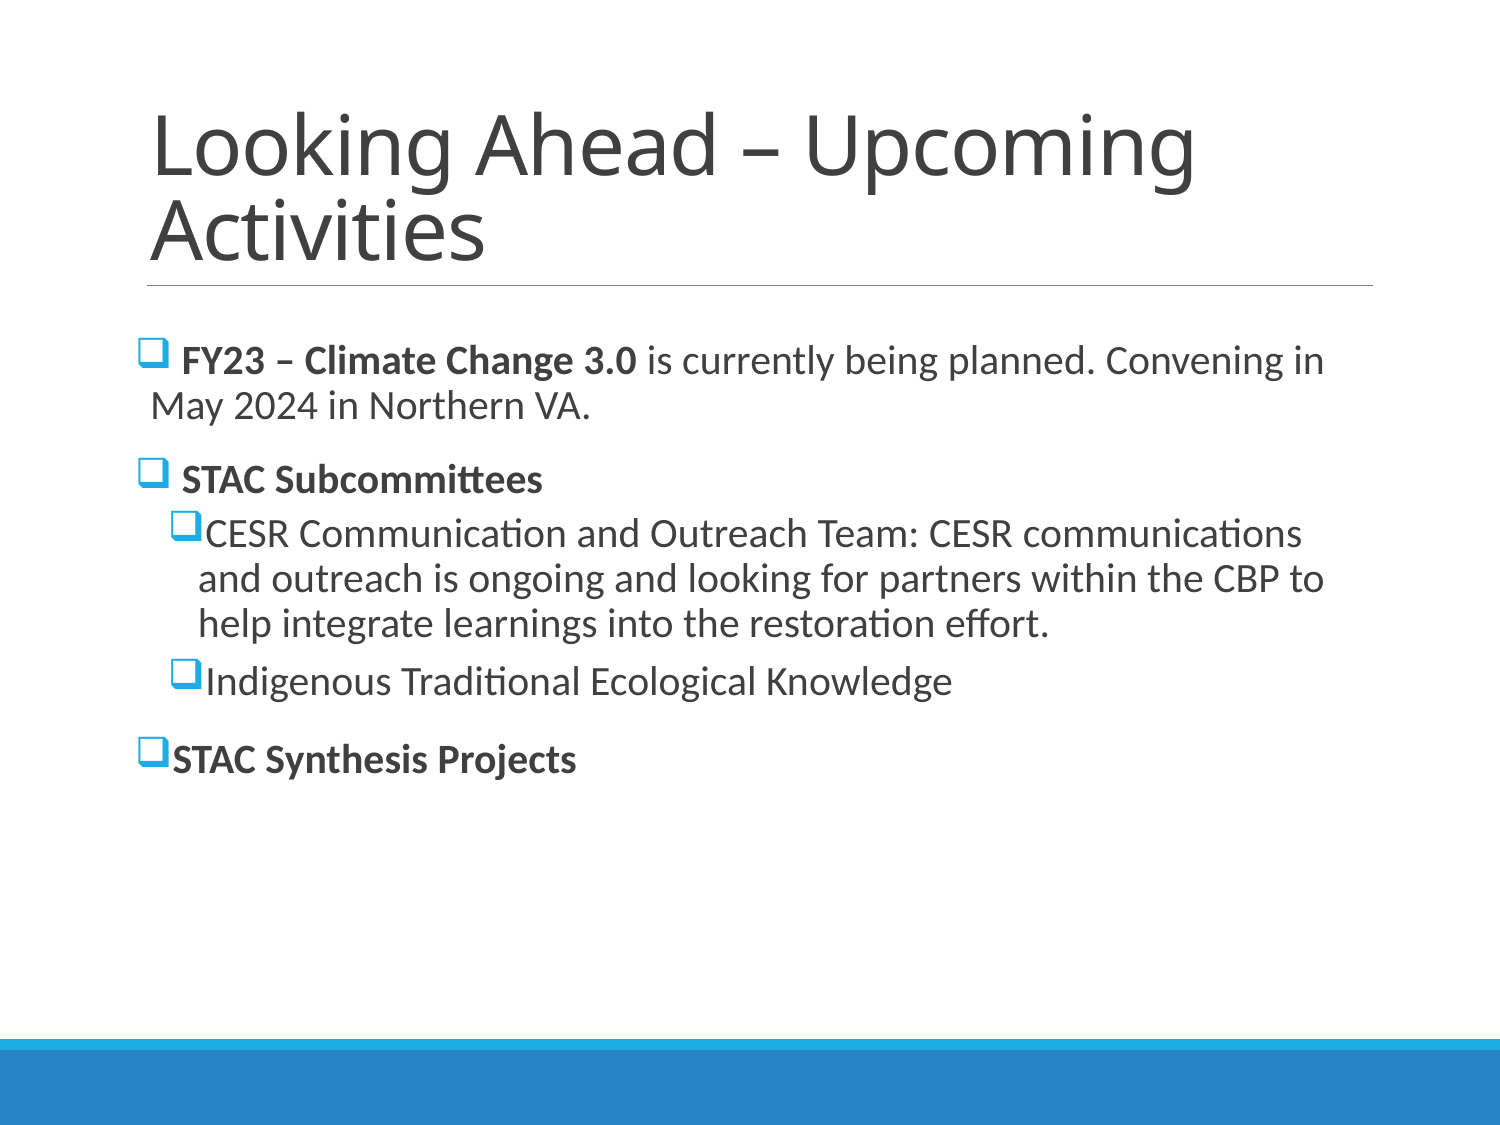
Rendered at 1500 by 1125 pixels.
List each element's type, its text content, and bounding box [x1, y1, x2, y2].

list FY23 – Climate Change 3.0 is currently being planned. Convening in May 2024 in Northern VA. STAC Subcommittees CESR Communication and Outreach Team: CESR communications and outreach is ongoing and looking for partners within the CBP to help integrate learnings into the restoration effort. Indigenous Traditional Ecological Knowledge STAC Synthesis Projects [135, 331, 1373, 963]
title Looking Ahead – Upcoming Activities [135, 47, 1373, 285]
